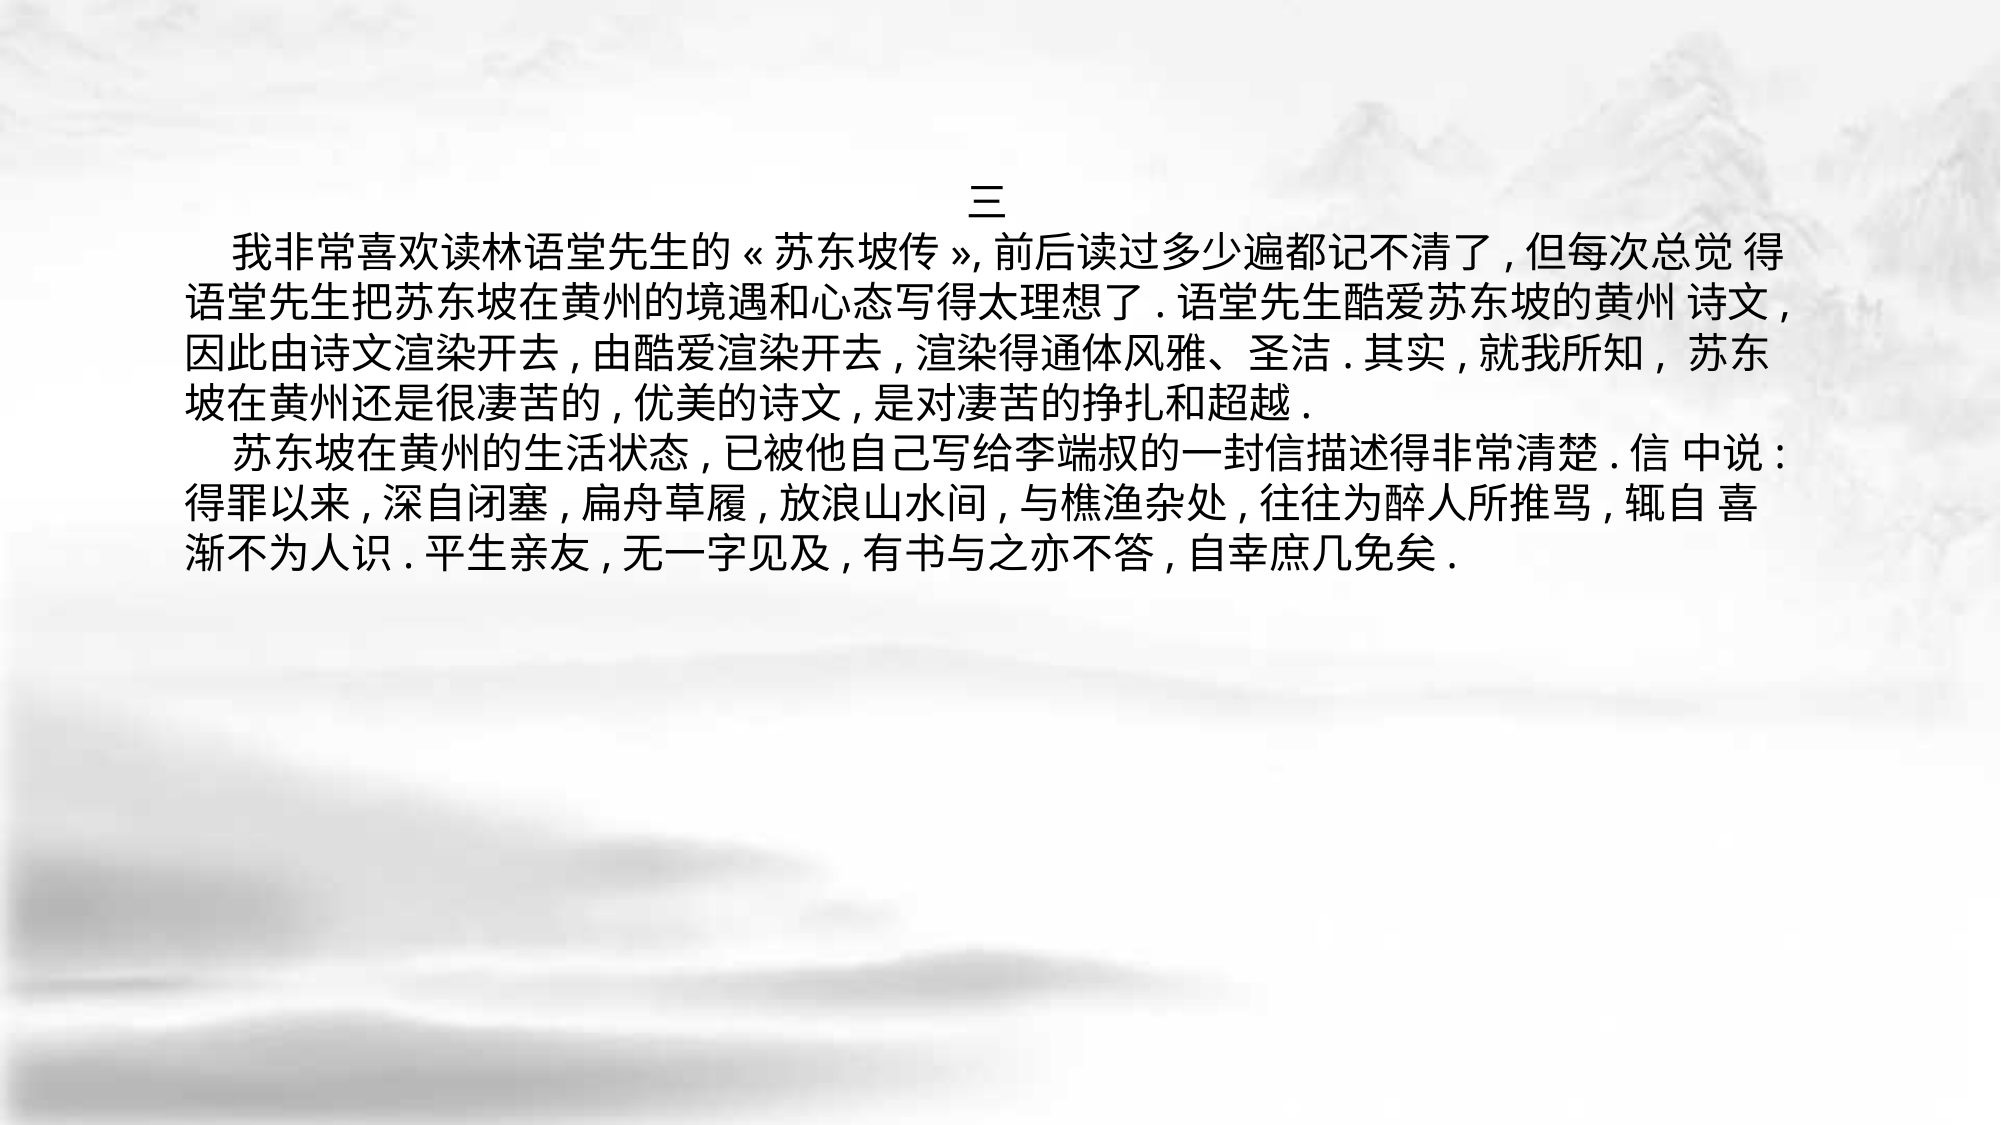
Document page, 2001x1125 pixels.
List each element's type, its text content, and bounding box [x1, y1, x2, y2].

picture [0, 0, 2001, 1125]
text_box 三 我非常喜欢读林语堂先生的«苏东坡传»,前后读过多少遍都记不清了,但每次总觉 得语堂先生把苏东坡在黄州的境遇和心态写得太理想了.语堂先生酷爱苏东坡的黄州 诗文,因此由诗文渲染开去,由酷爱渲染开去,渲染得通体风雅、圣洁.其实,就我所知, 苏东坡在黄州还是很凄苦的,优美的诗文,是对凄苦的挣扎和超越. 苏东坡在黄州的生活状态,已被他自己写给李端叔的一封信描述得非常清楚.信 中说:得罪以来,深自闭塞,扁舟草履,放浪山水间,与樵渔杂处,往往为醉人所推骂,辄自 喜渐不为人识.平生亲友,无一字见及,有书与之亦不答,自幸庶几免矣. [169, 118, 1816, 584]
